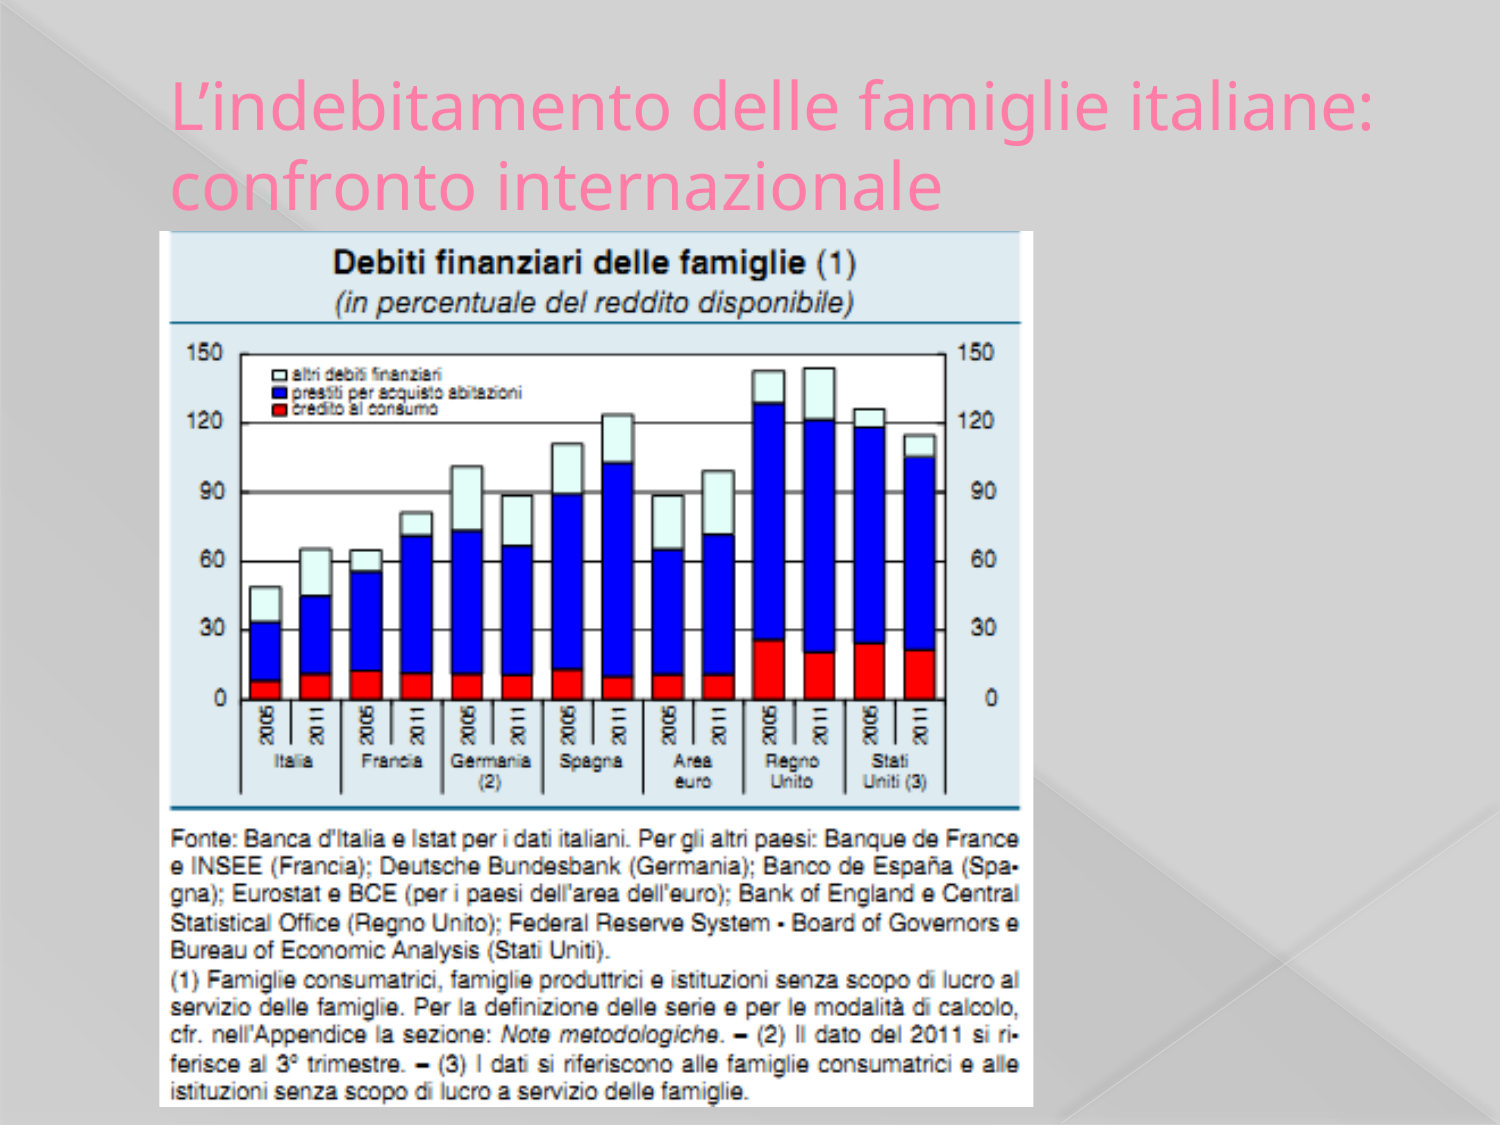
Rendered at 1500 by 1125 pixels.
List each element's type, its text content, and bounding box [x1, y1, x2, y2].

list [159, 231, 1034, 1107]
title L’indebitamento delle famiglie italiane: confronto internazionale [75, 43, 1425, 244]
